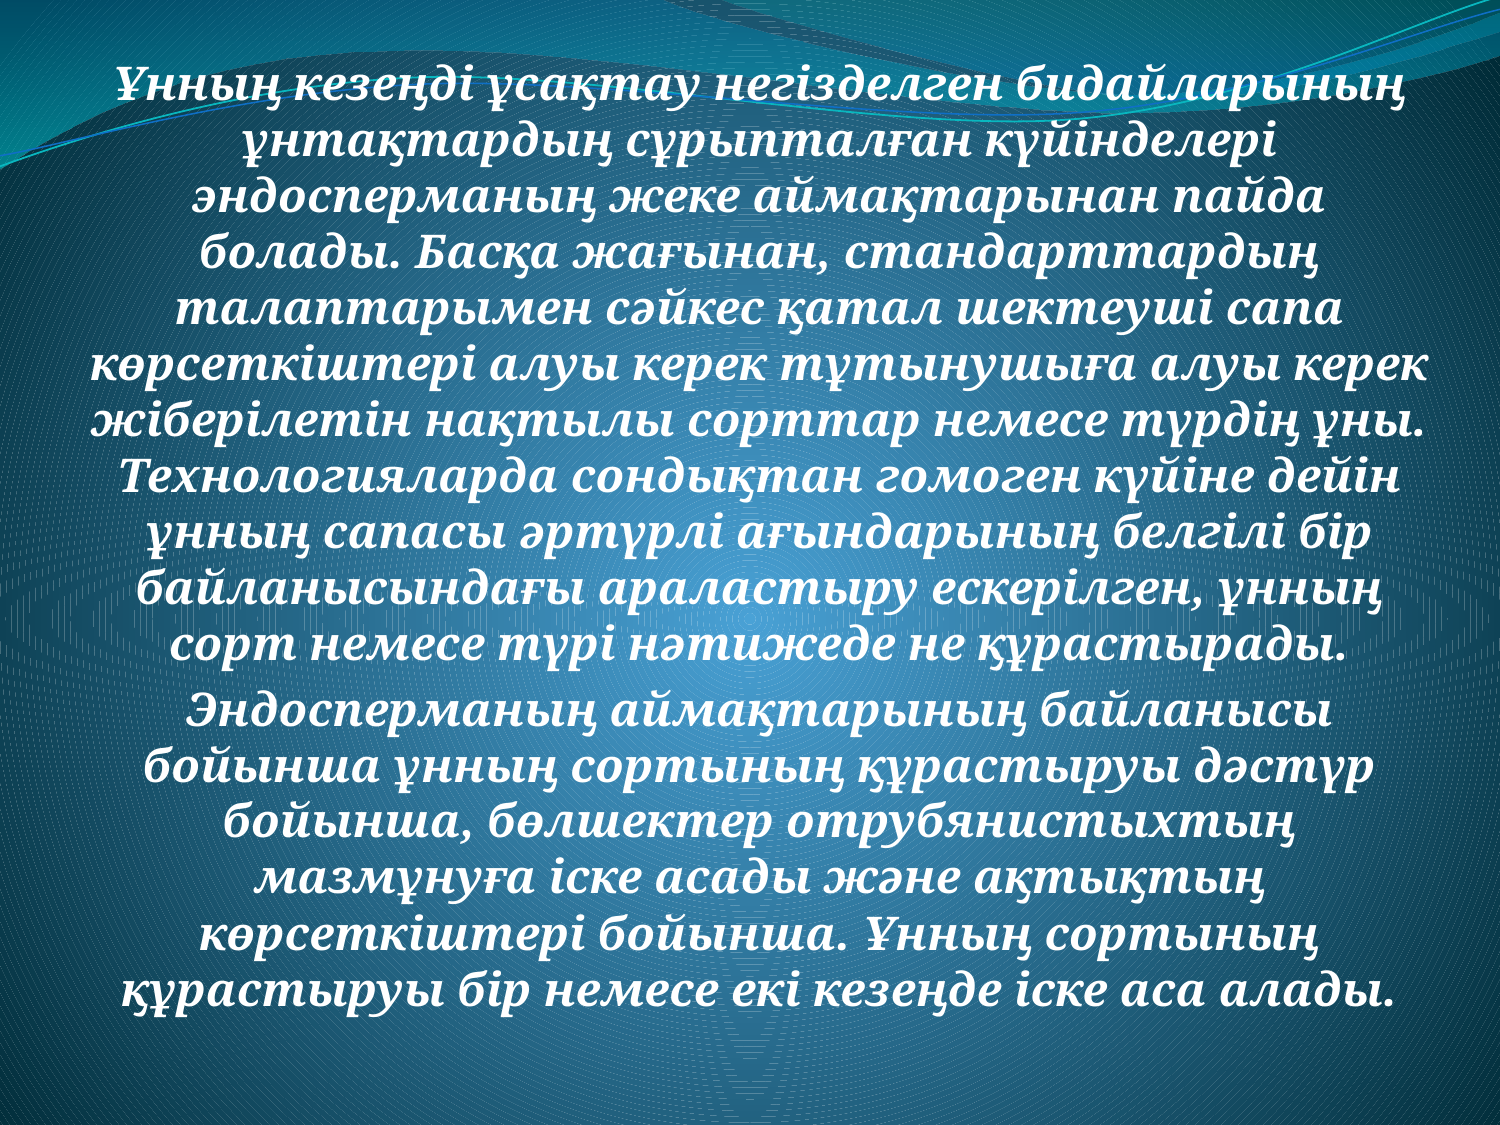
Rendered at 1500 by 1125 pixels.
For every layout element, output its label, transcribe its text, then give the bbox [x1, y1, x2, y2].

subtitle Ұнның кезеңдi ұсақтау негiзделген бидайларының ұнтақтардың сұрыпталған күйiнделерi эндосперманың жеке аймақтарынан пайда болады. Басқа жағынан, стандарттардың талаптарымен сәйкес қатал шектеушi сапа көрсеткiштерi алуы керек тұтынушыға алуы керек жiберiлетiн нақтылы сорттар немесе түрдiң ұны. Технологияларда сондықтан гомоген күйiне дейiн ұнның сапасы әртүрлi ағындарының белгiлi бiр байланысындағы араластыру ескерiлген, ұнның сорт немесе түрi нәтижеде не құрастырады. Эндосперманың аймақтарының байланысы бойынша ұнның сортының құрастыруы дәстүр бойынша, бөлшектер отрубянистыхтың мазмұнуға iске асады және ақтықтың көрсеткiштерi бойынша. Ұнның сортының құрастыруы бiр немесе екi кезеңде iске аса алады. [87, 46, 1442, 1067]
